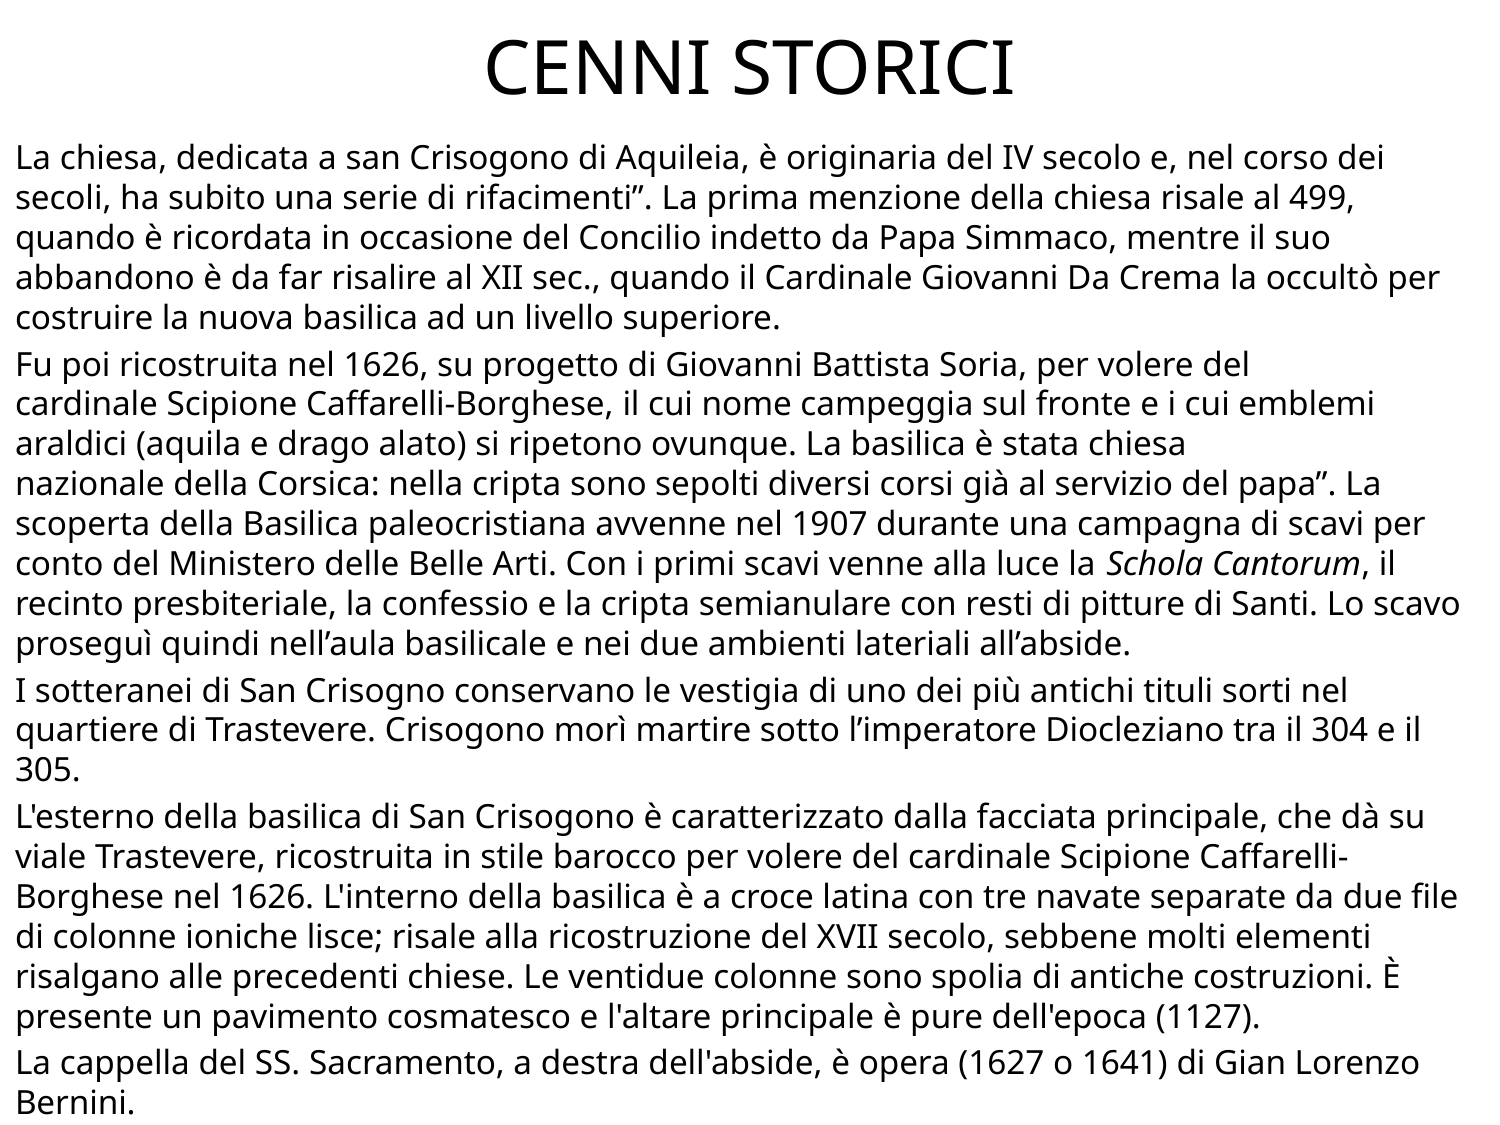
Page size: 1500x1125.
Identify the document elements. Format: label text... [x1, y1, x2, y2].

list La chiesa, dedicata a san Crisogono di Aquileia, è originaria del IV secolo e, nel corso dei secoli, ha subito una serie di rifacimenti”. La prima menzione della chiesa risale al 499, quando è ricordata in occasione del Concilio indetto da Papa Simmaco, mentre il suo abbandono è da far risalire al XII sec., quando il Cardinale Giovanni Da Crema la occultò per costruire la nuova basilica ad un livello superiore. Fu poi ricostruita nel 1626, su progetto di Giovanni Battista Soria, per volere del cardinale Scipione Caffarelli-Borghese, il cui nome campeggia sul fronte e i cui emblemi araldici (aquila e drago alato) si ripetono ovunque. La basilica è stata chiesa nazionale della Corsica: nella cripta sono sepolti diversi corsi già al servizio del papa”. La scoperta della Basilica paleocristiana avvenne nel 1907 durante una campagna di scavi per conto del Ministero delle Belle Arti. Con i primi scavi venne alla luce la Schola Cantorum, il recinto presbiteriale, la confessio e la cripta semianulare con resti di pitture di Santi. Lo scavo proseguì quindi nell’aula basilicale e nei due ambienti lateriali all’abside. I sotteranei di San Crisogno conservano le vestigia di uno dei più antichi tituli sorti nel quartiere di Trastevere. Crisogono morì martire sotto l’imperatore Diocleziano tra il 304 e il 305. L'esterno della basilica di San Crisogono è caratterizzato dalla facciata principale, che dà su viale Trastevere, ricostruita in stile barocco per volere del cardinale Scipione Caffarelli-Borghese nel 1626. L'interno della basilica è a croce latina con tre navate separate da due file di colonne ioniche lisce; risale alla ricostruzione del XVII secolo, sebbene molti elementi risalgano alle precedenti chiese. Le ventidue colonne sono spolia di antiche costruzioni. È presente un pavimento cosmatesco e l'altare principale è pure dell'epoca (1127). La cappella del SS. Sacramento, a destra dell'abside, è opera (1627 o 1641) di Gian Lorenzo Bernini. [0, 128, 1500, 1055]
title CENNI STORICI [75, 0, 1425, 128]
